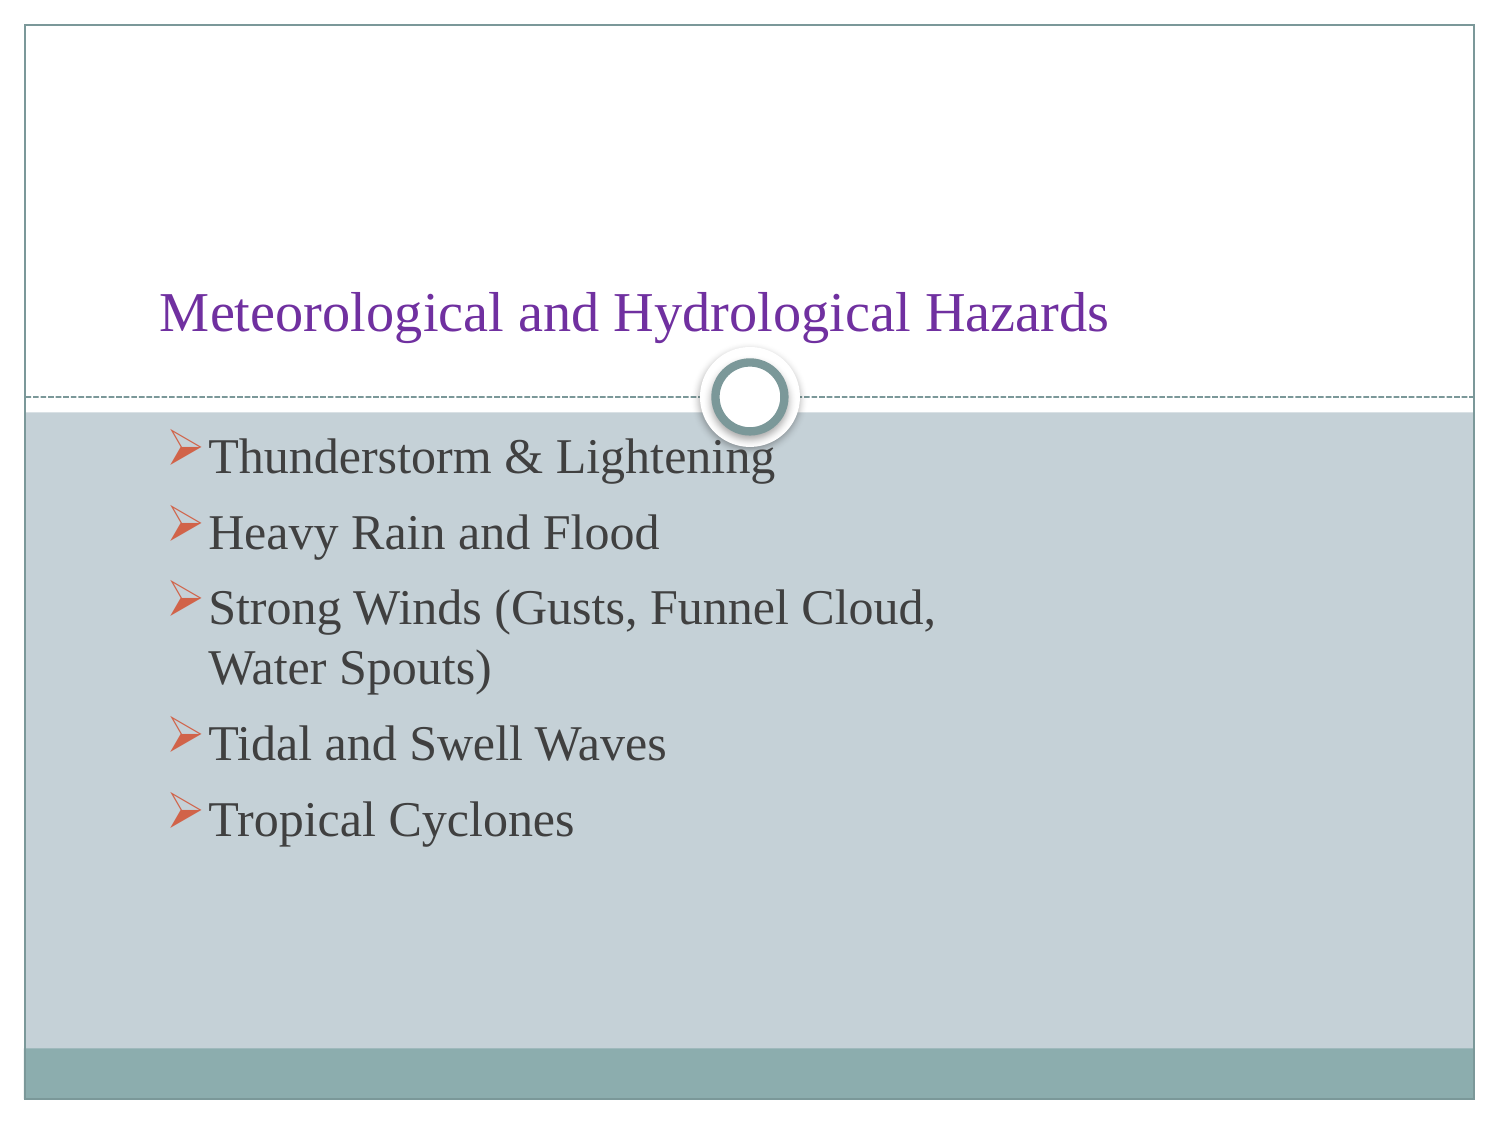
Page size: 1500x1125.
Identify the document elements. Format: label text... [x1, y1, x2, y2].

text_box Meteorological and Hydrological Hazards [143, 267, 1127, 351]
text_box Thunderstorm & Lightening Heavy Rain and Flood Strong Winds (Gusts, Funnel Cloud, Water Spouts) Tidal and Swell Waves Tropical Cyclones [151, 416, 975, 854]
